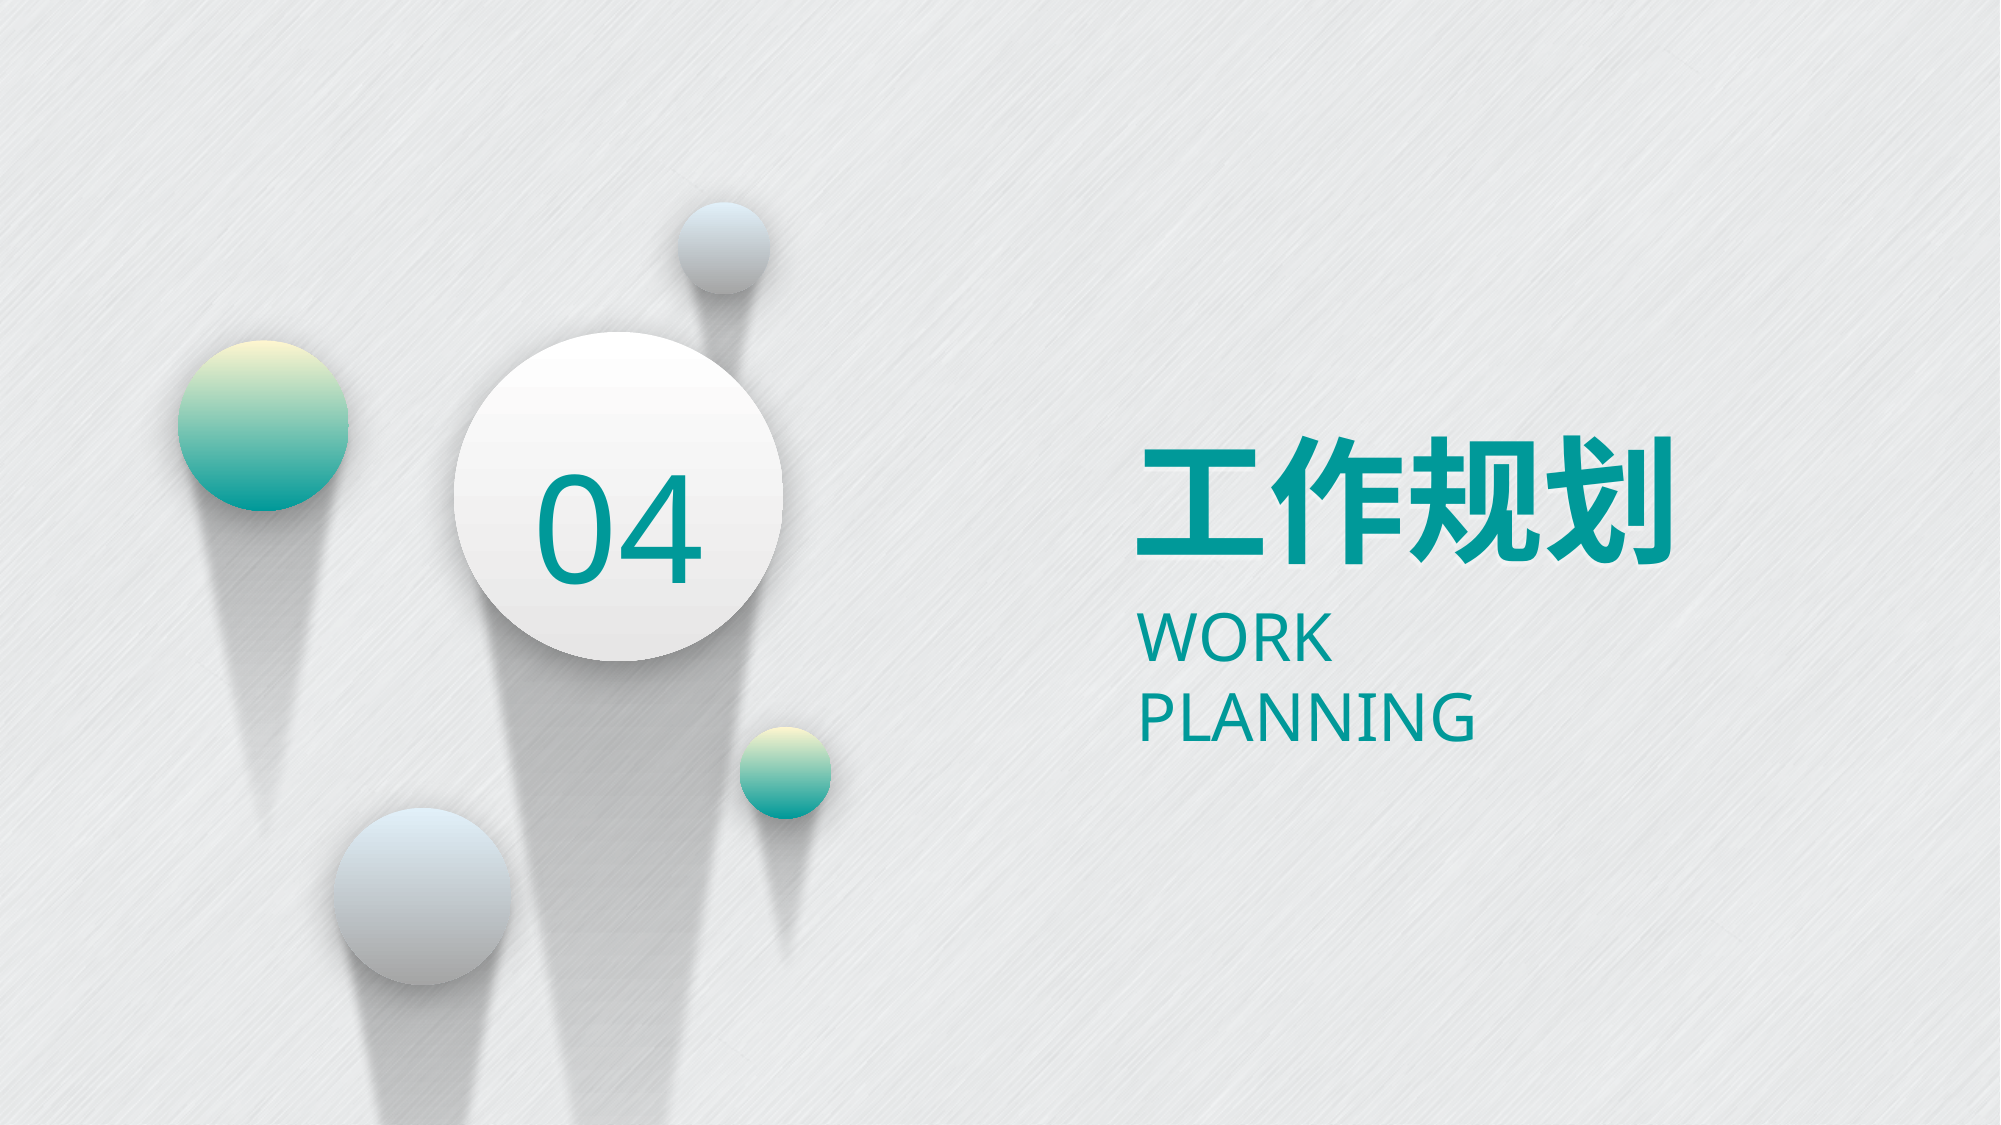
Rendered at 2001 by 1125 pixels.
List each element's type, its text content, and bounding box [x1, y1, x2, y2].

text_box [325, 807, 521, 1125]
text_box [452, 331, 786, 1125]
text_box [673, 202, 775, 331]
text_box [169, 340, 359, 890]
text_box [735, 726, 837, 1023]
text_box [0, 0, 2000, 1125]
text_box WORK PLANNING [1121, 587, 1692, 762]
text_box 工作规划 [1116, 407, 1697, 588]
